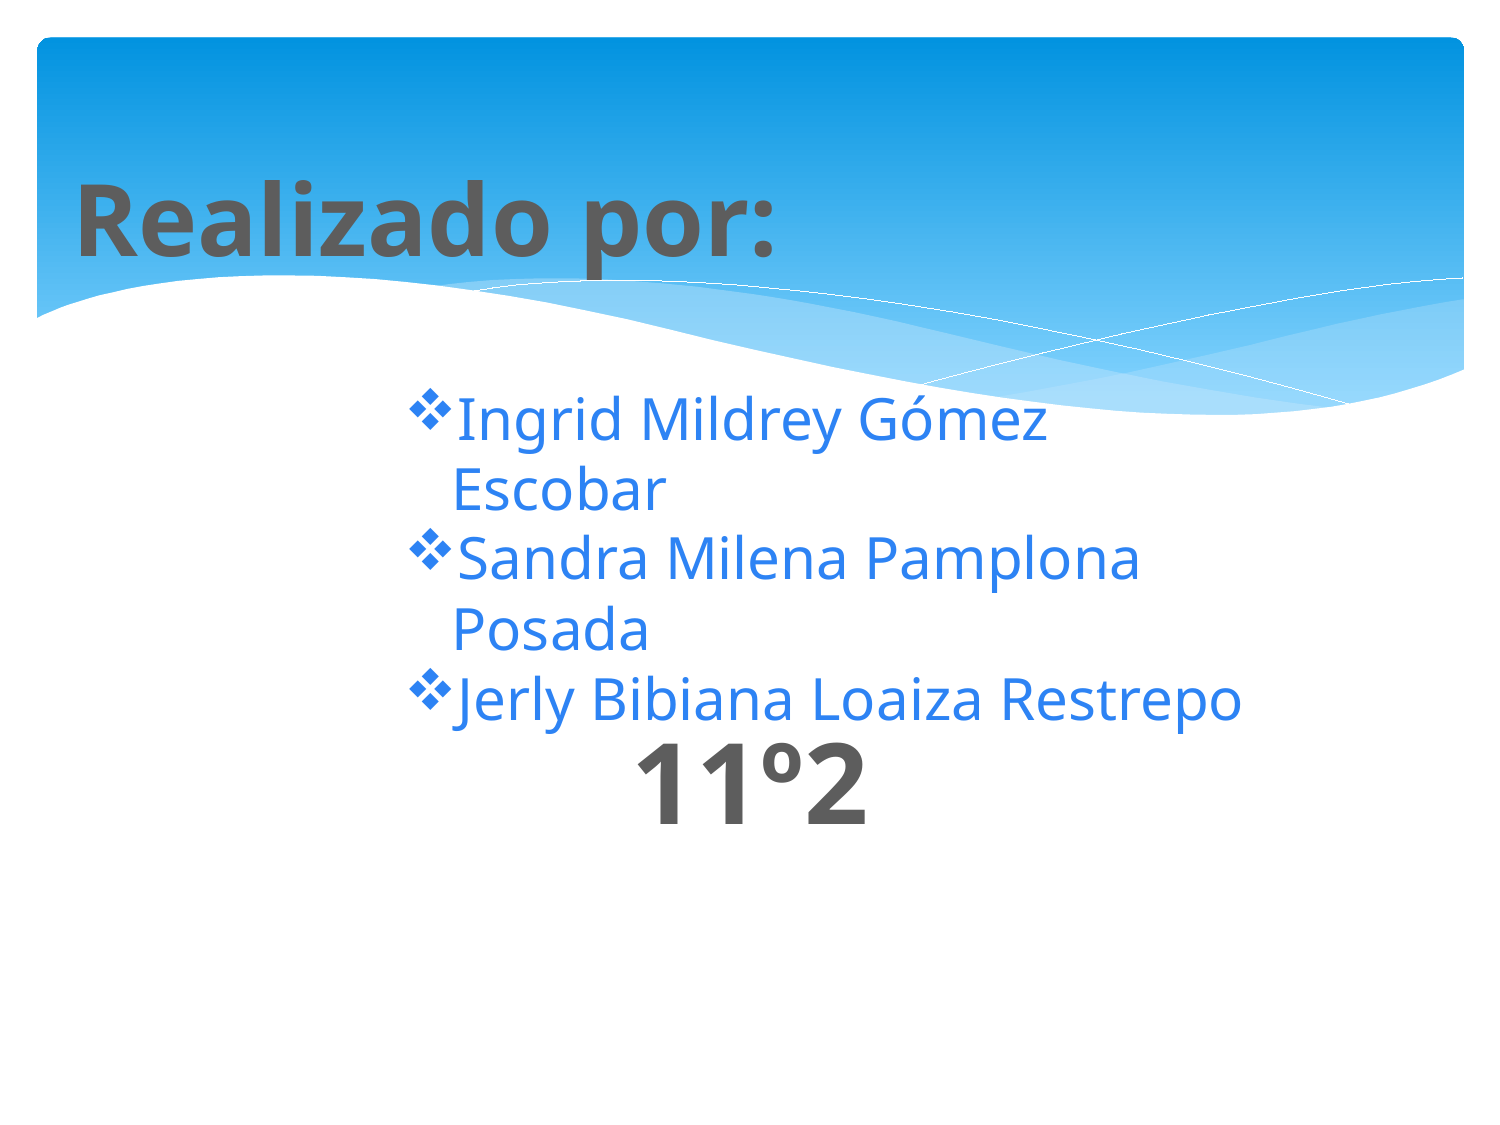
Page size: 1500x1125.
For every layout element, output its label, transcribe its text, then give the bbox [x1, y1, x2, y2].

text_box 11º2 [616, 704, 884, 855]
text_box Ingrid Mildrey Gómez Escobar Sandra Milena Pamplona Posada Jerly Bibiana Loaiza Restrepo [389, 374, 1276, 739]
text_box Realizado por: [57, 149, 794, 284]
